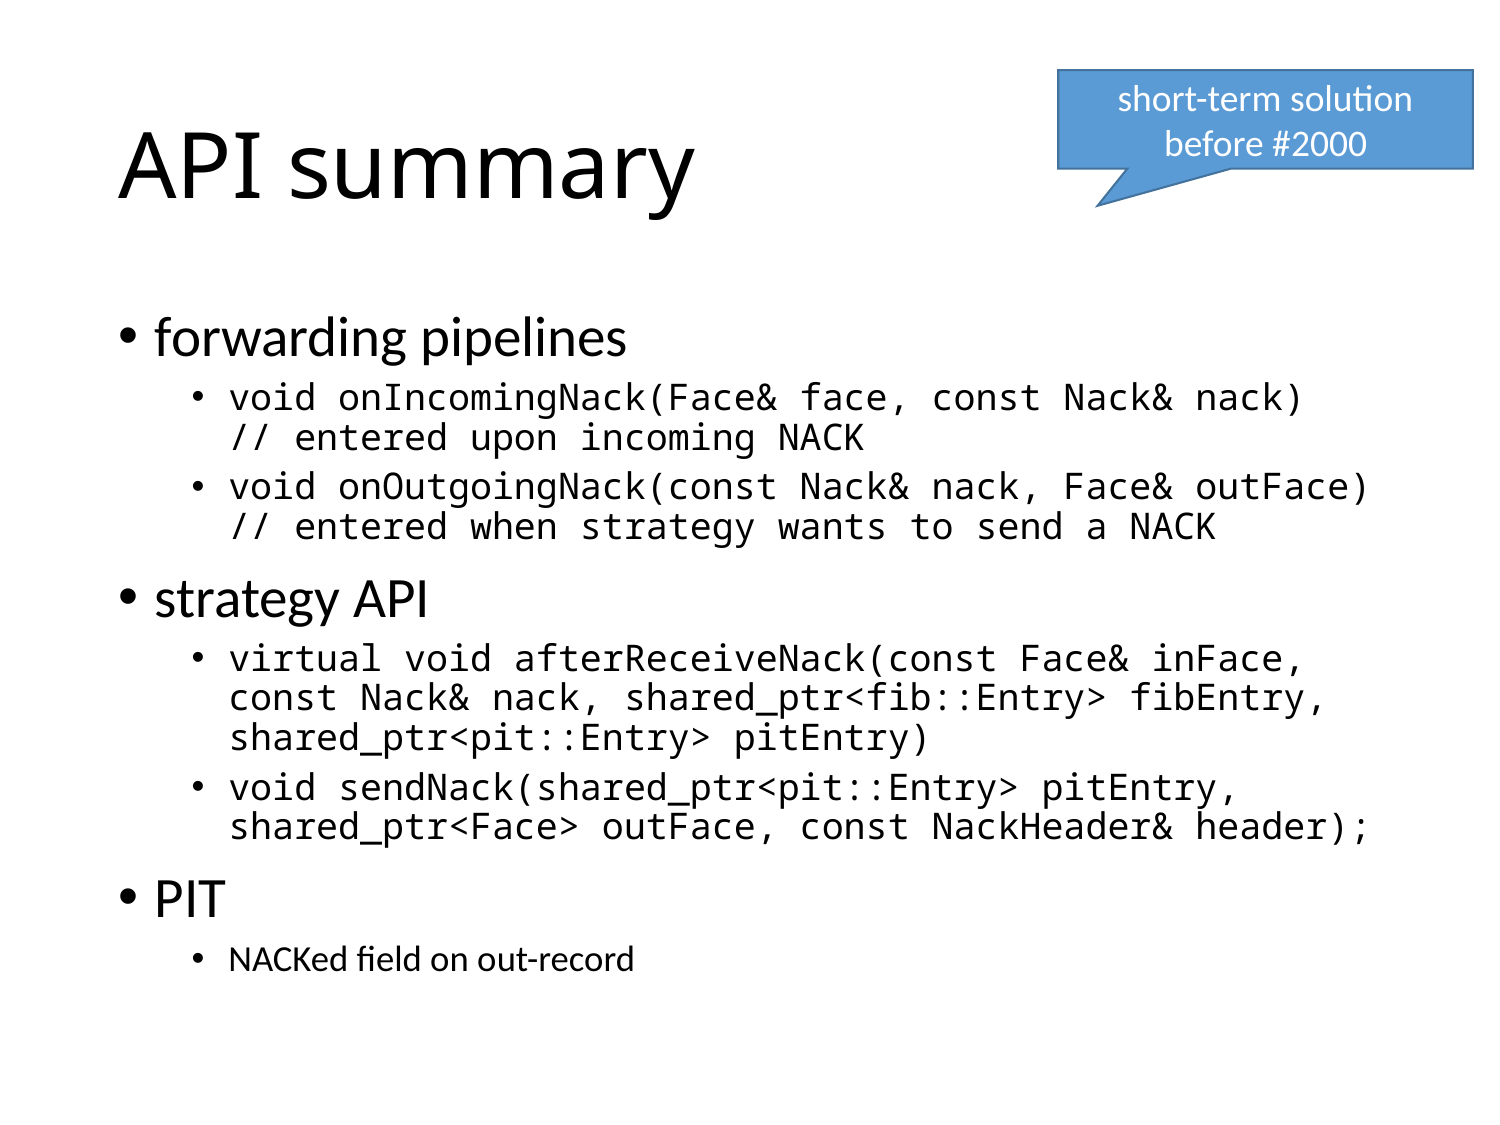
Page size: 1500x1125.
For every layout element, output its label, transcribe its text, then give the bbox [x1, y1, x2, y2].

list forwarding pipelines void onIncomingNack(Face& face, const Nack& nack) // entered upon incoming NACK void onOutgoingNack(const Nack& nack, Face& outFace) // entered when strategy wants to send a NACK strategy API virtual void afterReceiveNack(const Face& inFace, const Nack& nack, shared_ptr<fib::Entry> fibEntry, shared_ptr<pit::Entry> pitEntry) void sendNack(shared_ptr<pit::Entry> pitEntry, shared_ptr<Face> outFace, const NackHeader& header); PIT NACKed field on out-record [103, 299, 1397, 1014]
text_box short-term solution before #2000 [1057, 69, 1474, 208]
title API summary [103, 59, 1397, 278]
